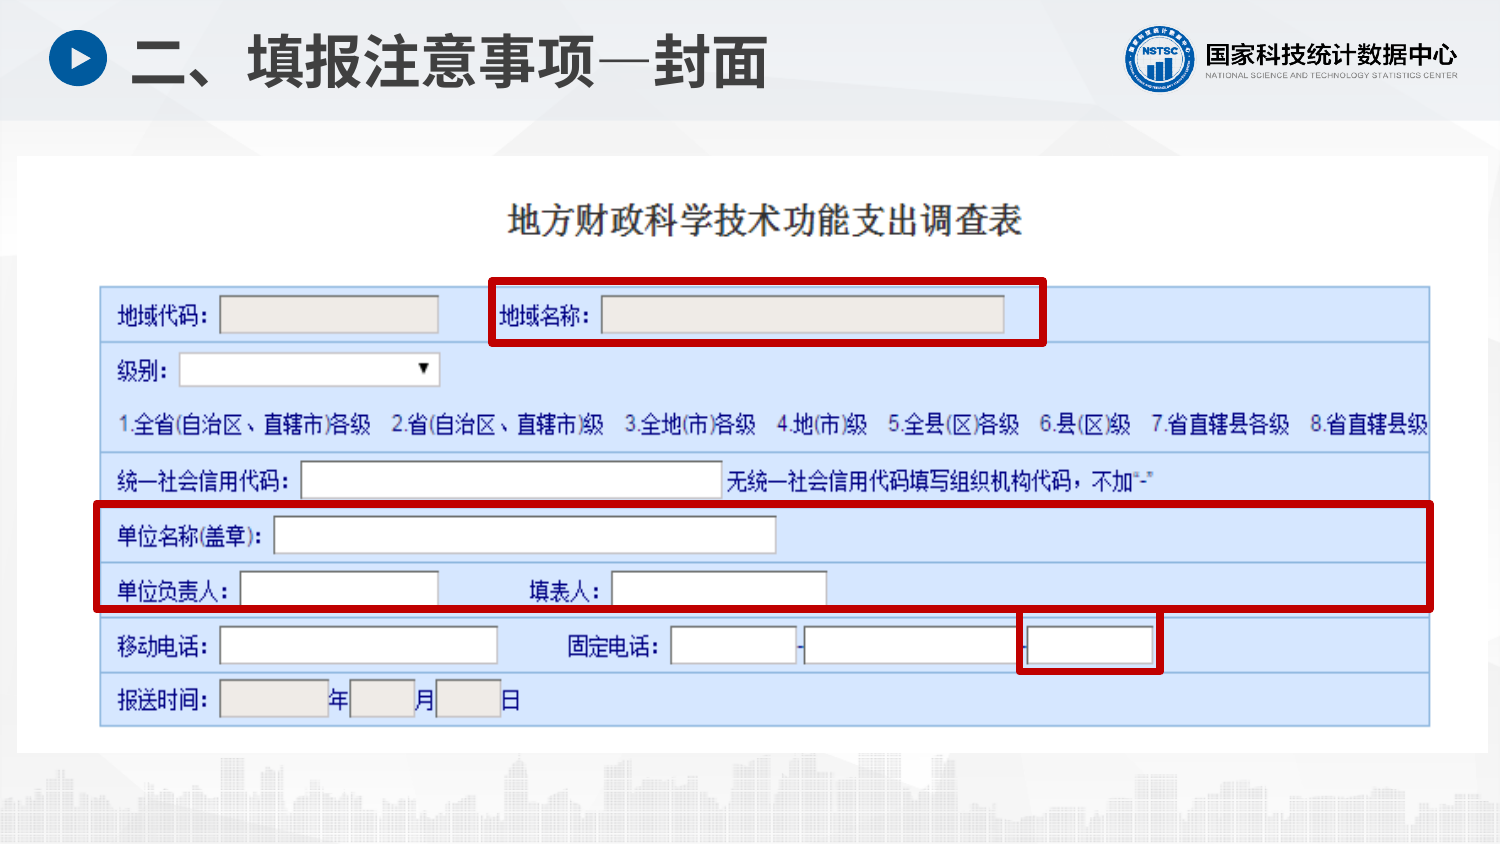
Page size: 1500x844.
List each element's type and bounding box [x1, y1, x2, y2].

picture [1108, 3, 1471, 115]
text_box [48, 17, 833, 104]
text_box [0, 0, 1500, 123]
picture [0, 123, 1500, 844]
